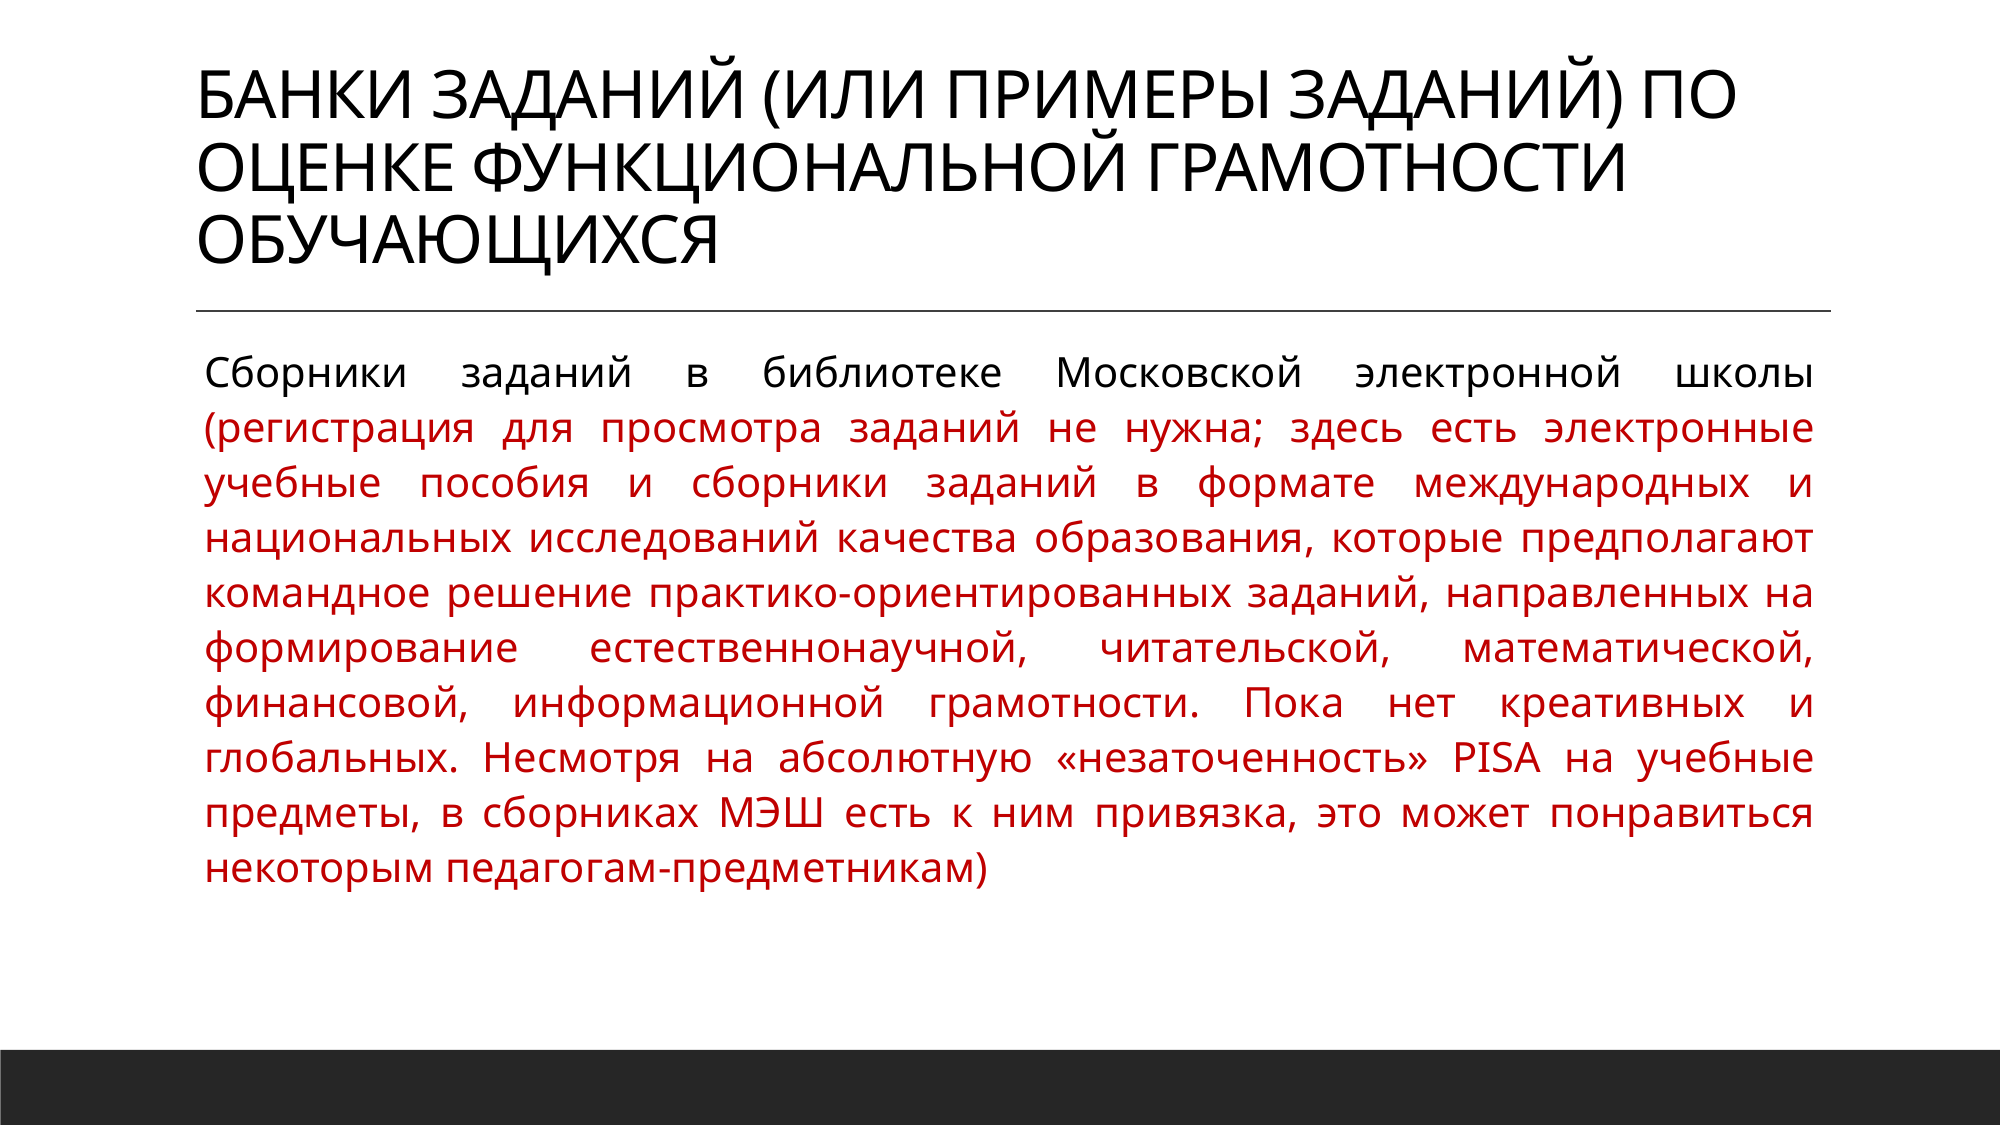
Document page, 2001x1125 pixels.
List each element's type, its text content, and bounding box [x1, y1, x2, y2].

text_box Сборники заданий в библиотеке Московской электронной школы (регистрация для просмотра заданий не нужна; здесь есть электронные учебные пособия и сборники заданий в формате международных и национальных исследований качества образования, которые предполагают командное решение практико-ориентированных заданий, направленных на формирование естественнонаучной, читательской, математической, финансовой, информационной грамотности. Пока нет креативных и глобальных. Несмотря на абсолютную «незаточенность» PISA на учебные предметы, в сборниках МЭШ есть к ним привязка, это может понравиться некоторым педагогам-предметникам) [189, 333, 1830, 898]
title БАНКИ ЗАДАНИЙ (ИЛИ ПРИМЕРЫ ЗАДАНИЙ) ПО ОЦЕНКЕ ФУНКЦИОНАЛЬНОЙ ГРАМОТНОСТИ ОБУЧАЮЩИХСЯ [180, 47, 1830, 285]
